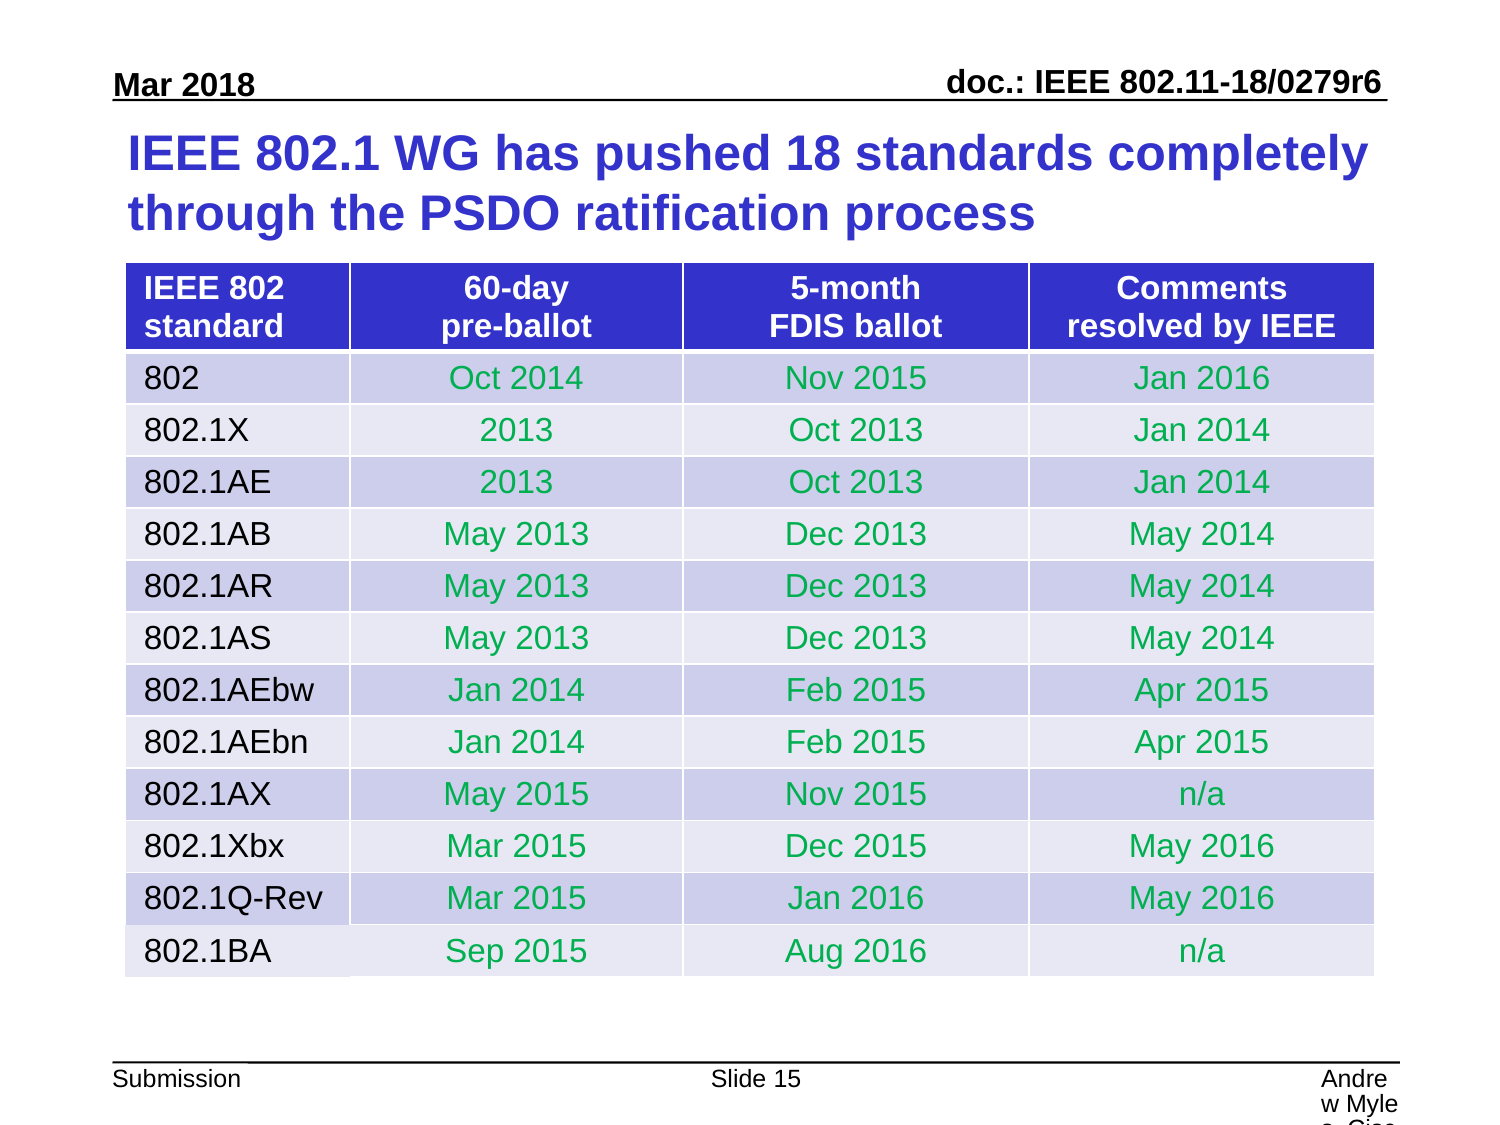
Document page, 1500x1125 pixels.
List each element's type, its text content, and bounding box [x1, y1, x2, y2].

table_cell Jan 2014 [1030, 405, 1374, 455]
table_cell 802.1AEbw [126, 665, 349, 715]
table_cell 2013 [351, 405, 682, 455]
table_cell 802.1BA [125, 925, 350, 977]
table_cell Aug 2016 [684, 925, 1028, 976]
table_cell Nov 2015 [684, 769, 1028, 820]
table_cell 802.1AR [126, 561, 349, 611]
table_cell n/a [1030, 925, 1374, 976]
table_cell Dec 2015 [684, 821, 1028, 872]
table_cell May 2014 [1030, 613, 1374, 663]
table_cell 802 [126, 354, 349, 403]
table_cell 802.1AS [126, 613, 349, 663]
table_cell May 2015 [351, 769, 682, 820]
table_header IEEE 802 standard [126, 263, 349, 349]
table_cell Dec 2013 [684, 509, 1028, 559]
table_cell Jan 2014 [351, 665, 682, 715]
title IEEE 802.1 WG has pushed 18 standards completely through the PSDO ratification process [112, 112, 1388, 288]
table_cell Mar 2015 [351, 873, 682, 924]
table_cell Dec 2013 [684, 561, 1028, 611]
table_cell 802.1AE [126, 457, 349, 507]
table_cell Jan 2016 [1030, 354, 1374, 403]
table_cell May 2016 [1030, 821, 1374, 872]
table_header 60-day pre-ballot [351, 263, 682, 349]
table_cell May 2013 [351, 613, 682, 663]
table_cell Mar 2015 [351, 821, 682, 872]
table_cell Jan 2014 [351, 717, 682, 767]
table_cell Sep 2015 [350, 925, 682, 976]
table_cell Dec 2013 [684, 613, 1028, 663]
table_header Comments resolved by IEEE [1030, 263, 1374, 349]
table_cell May 2014 [1030, 561, 1374, 611]
table_cell May 2014 [1030, 509, 1374, 559]
table_cell Apr 2015 [1030, 717, 1374, 767]
table_cell 802.1X [126, 405, 349, 455]
table_cell 802.1AX [126, 769, 349, 820]
table_header 5-month FDIS ballot [684, 263, 1028, 349]
footer Andrew Myles, Cisco [1320, 1061, 1402, 1093]
table_cell Feb 2015 [684, 665, 1028, 715]
table_cell Jan 2016 [684, 873, 1028, 924]
table_cell Nov 2015 [684, 354, 1028, 403]
table_cell Jan 2014 [1030, 457, 1374, 507]
table_cell 802.1Q-Rev [126, 873, 349, 925]
table_cell Feb 2015 [684, 717, 1028, 767]
table_cell Apr 2015 [1030, 665, 1374, 715]
table_cell 802.1AEbn [126, 717, 349, 767]
table_cell Oct 2013 [684, 405, 1028, 455]
table_cell 802.1AB [126, 509, 349, 559]
table_cell Oct 2013 [684, 457, 1028, 507]
table_cell May 2013 [351, 561, 682, 611]
table_cell May 2013 [351, 509, 682, 559]
table_cell Oct 2014 [351, 354, 682, 403]
table_cell May 2016 [1030, 873, 1374, 924]
slide_number Slide 15 [709, 1061, 803, 1093]
table_cell 802.1Xbx [126, 821, 349, 872]
table_cell 2013 [351, 457, 682, 507]
table_cell n/a [1030, 769, 1374, 820]
